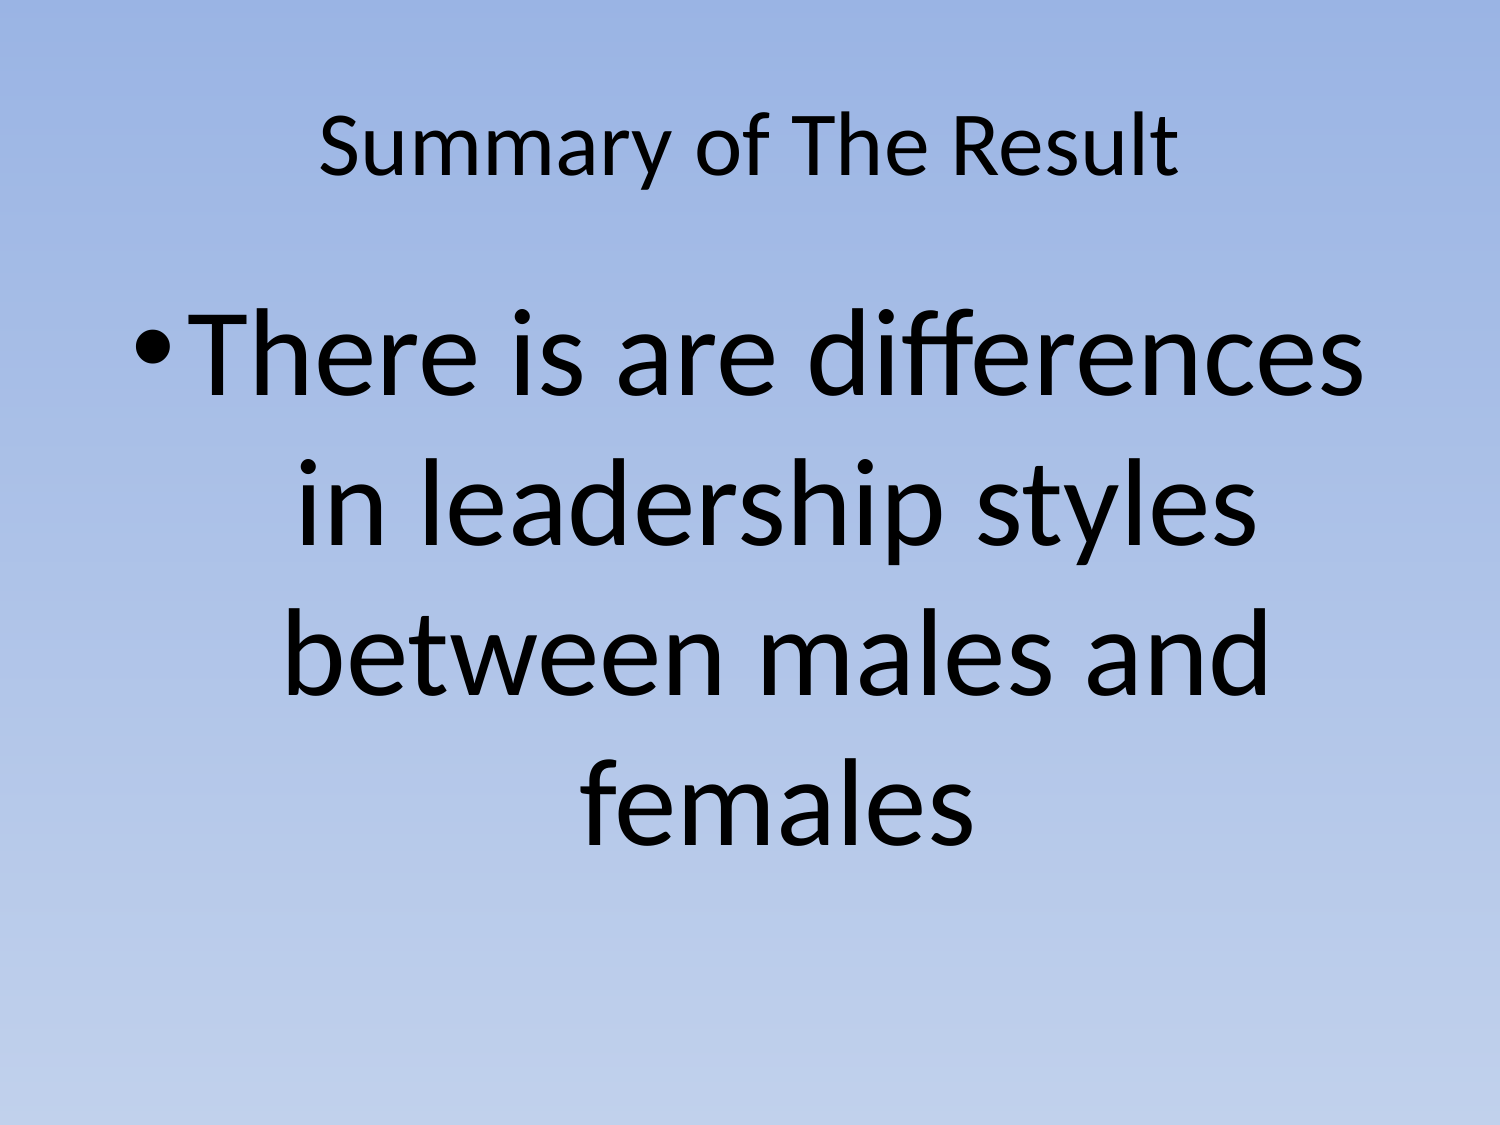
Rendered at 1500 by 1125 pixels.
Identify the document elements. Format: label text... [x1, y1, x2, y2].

title Summary of The Result [75, 45, 1425, 233]
list There is are differences in leadership styles between males and females [75, 262, 1425, 1005]
